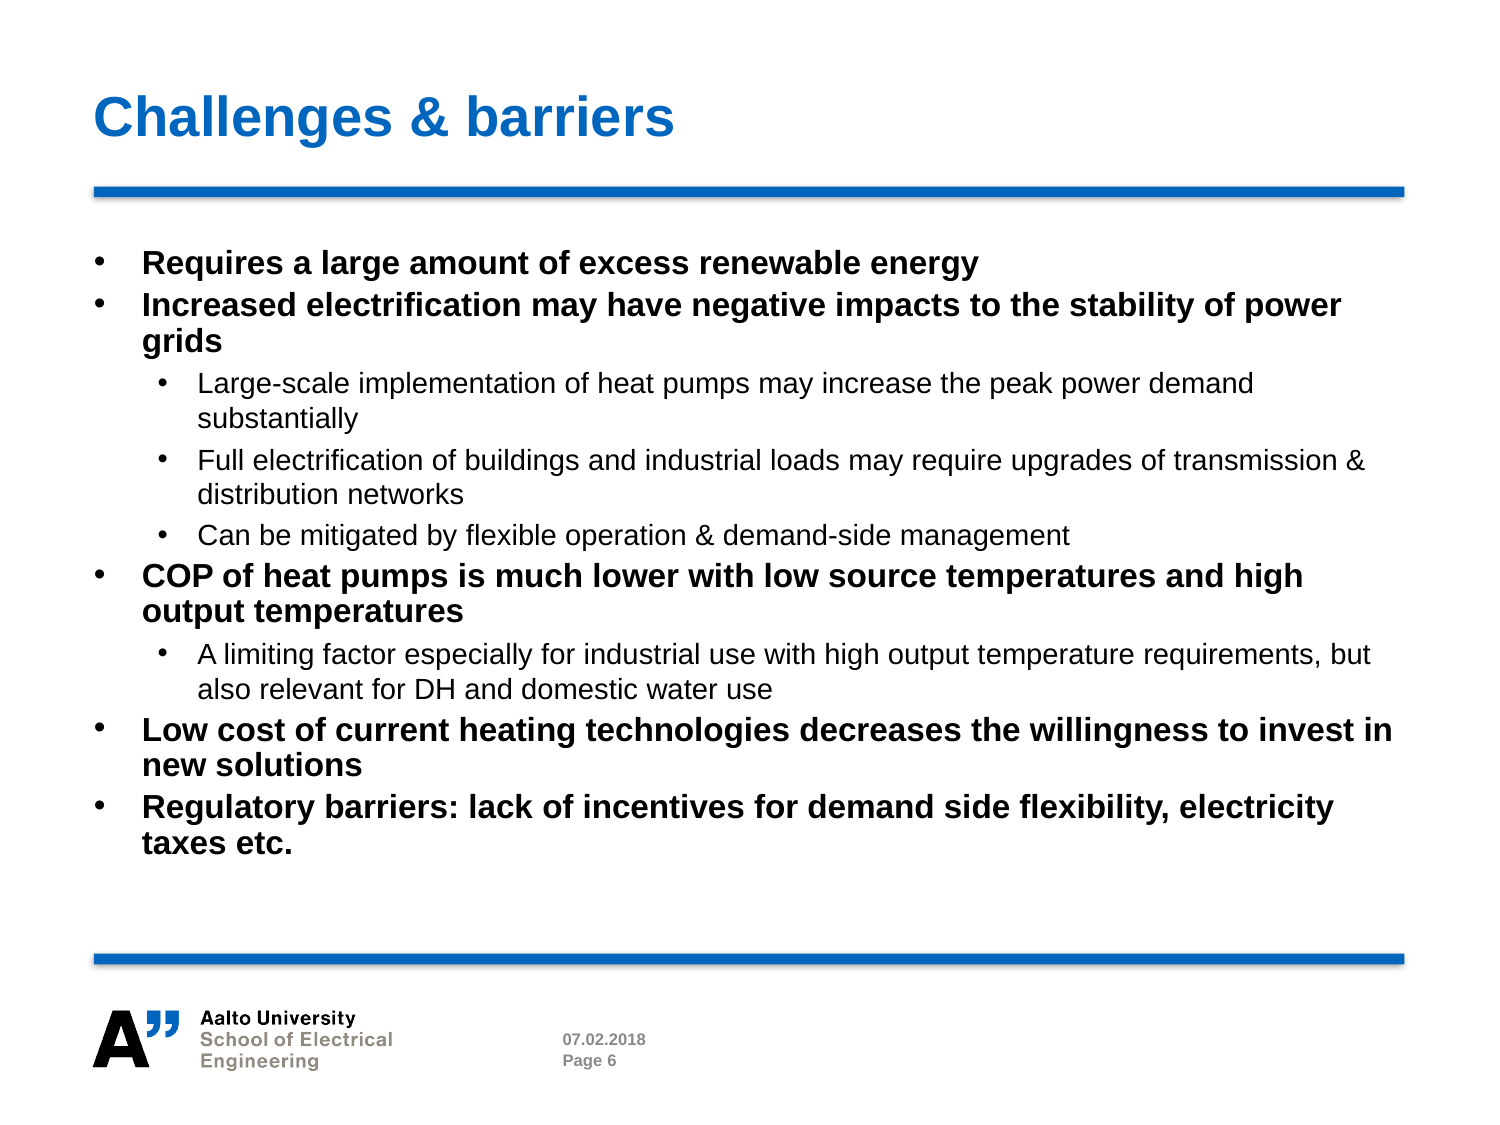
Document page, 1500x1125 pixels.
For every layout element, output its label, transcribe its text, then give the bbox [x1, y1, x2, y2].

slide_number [562, 1029, 816, 1050]
picture [35, 953, 449, 1125]
list Requires a large amount of excess renewable energy Increased electrification may have negative impacts to the stability of power grids Large-scale implementation of heat pumps may increase the peak power demand substantially Full electrification of buildings and industrial loads may require upgrades of transmission & distribution networks Can be mitigated by flexible operation & demand-side management COP of heat pumps is much lower with low source temperatures and high output temperatures A limiting factor especially for industrial use with high output temperature requirements, but also relevant for DH and domestic water use Low cost of current heating technologies decreases the willingness to invest in new solutions Regulatory barriers: lack of incentives for demand side flexibility, electricity taxes etc. [93, 245, 1405, 925]
slide_number Page 6 [562, 1050, 816, 1071]
title Challenges & barriers [93, 80, 1369, 228]
